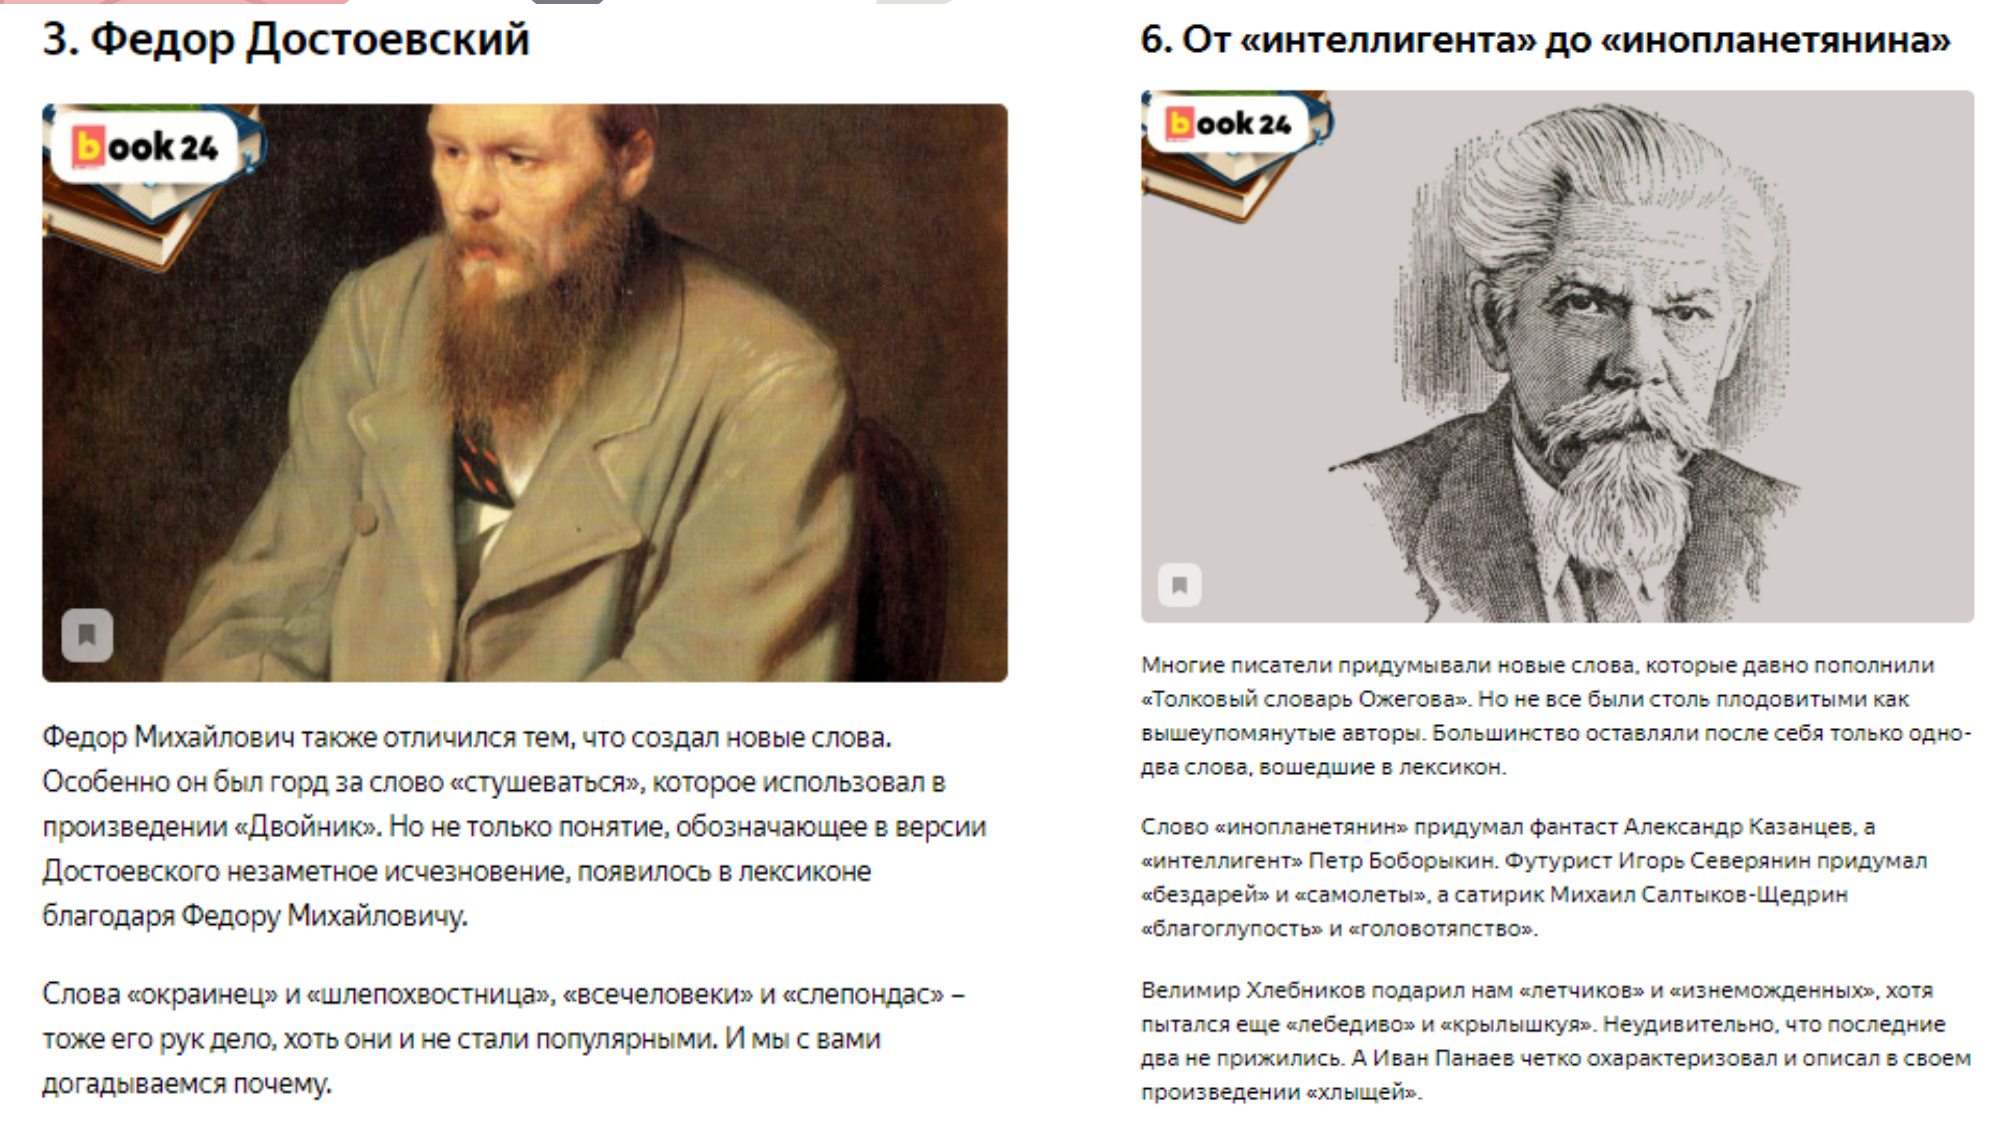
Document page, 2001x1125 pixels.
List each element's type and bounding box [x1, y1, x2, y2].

picture [0, 0, 2000, 1125]
list [0, 4, 1119, 1125]
